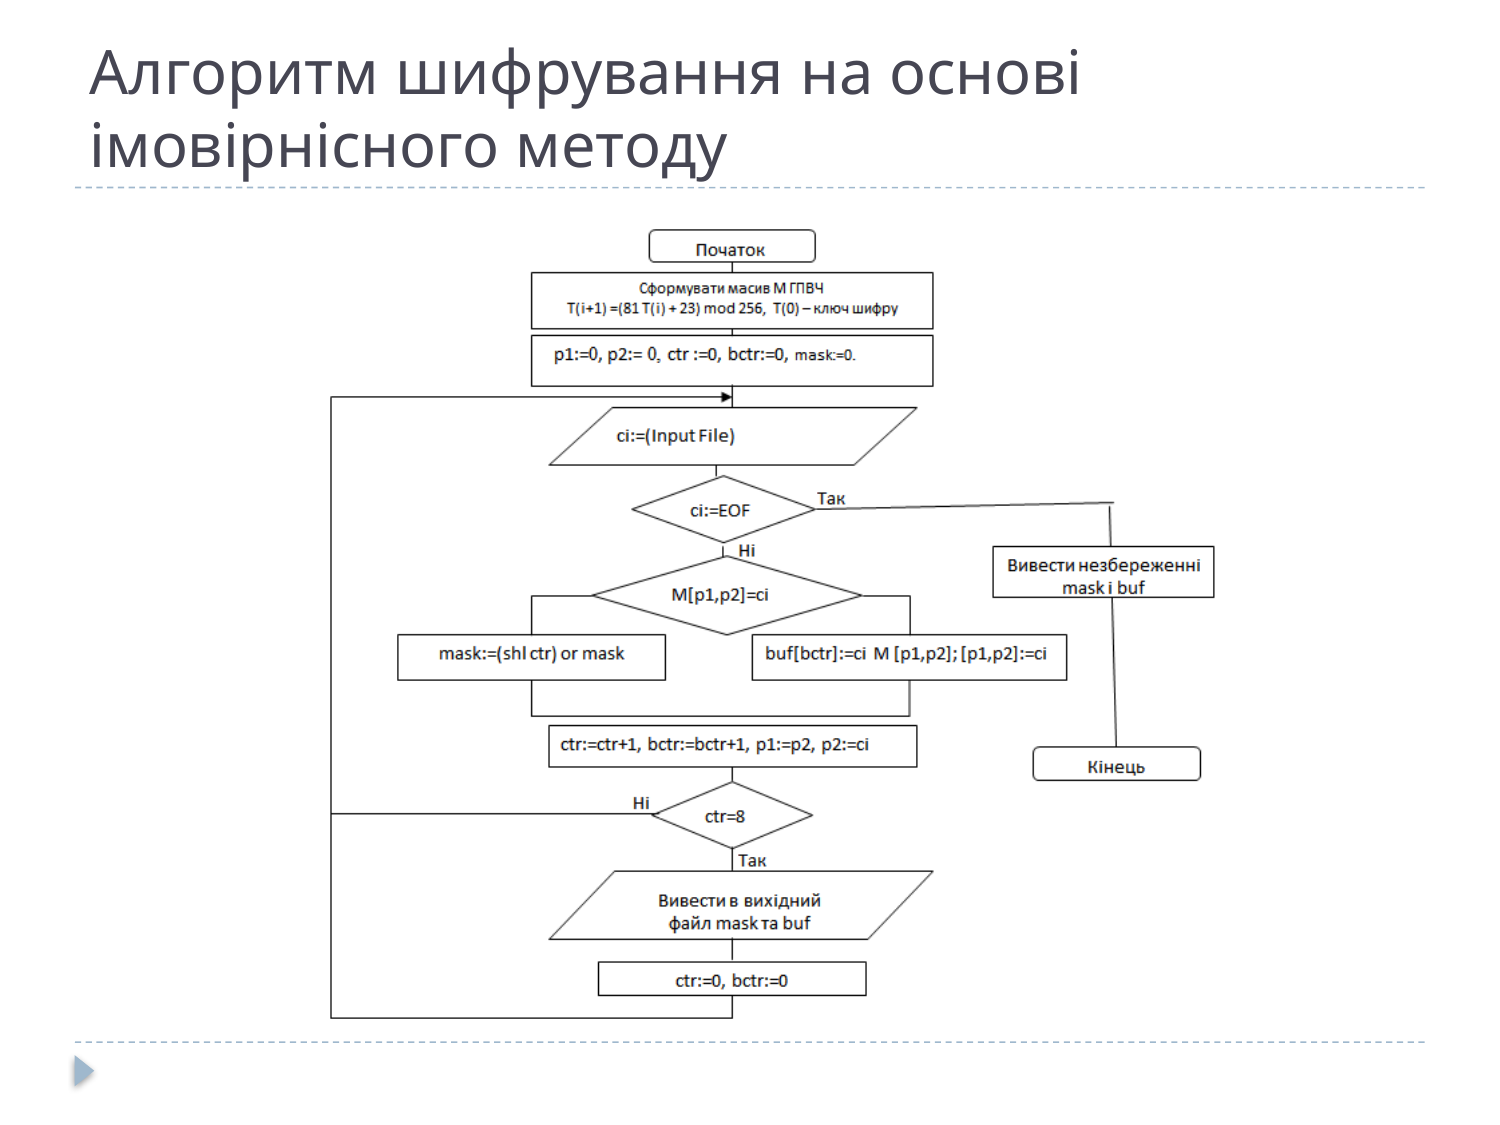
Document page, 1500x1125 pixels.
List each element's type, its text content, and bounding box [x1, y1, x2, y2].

picture [281, 196, 1216, 1027]
title Алгоритм шифрування на основі імовірнісного методу [75, 24, 1425, 188]
